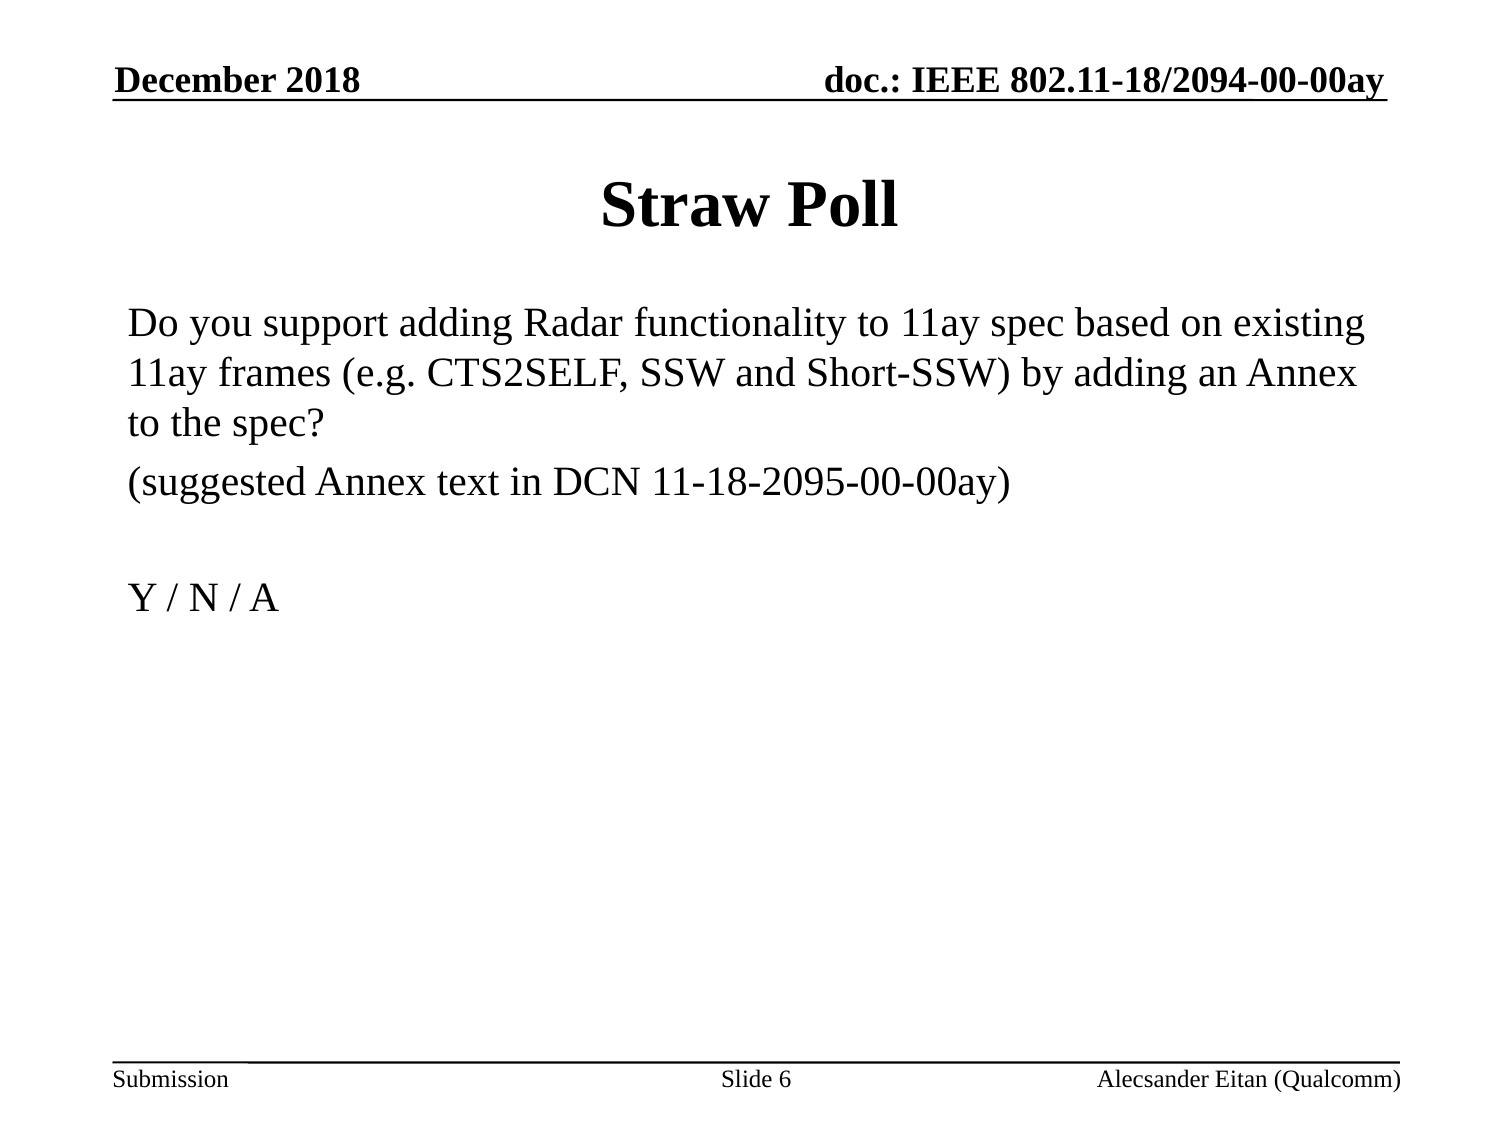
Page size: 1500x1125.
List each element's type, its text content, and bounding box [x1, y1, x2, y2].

title Straw Poll [112, 112, 1388, 287]
slide_number Slide 6 [712, 1061, 800, 1093]
footer Alecsander Eitan (Qualcomm) [949, 1061, 1402, 1093]
list Do you support adding Radar functionality to 11ay spec based on existing 11ay frames (e.g. CTS2SELF, SSW and Short-SSW) by adding an Annex to the spec? (suggested Annex text in DCN 11-18-2095-00-00ay) Y / N / A [112, 287, 1388, 1000]
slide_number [114, 54, 364, 101]
